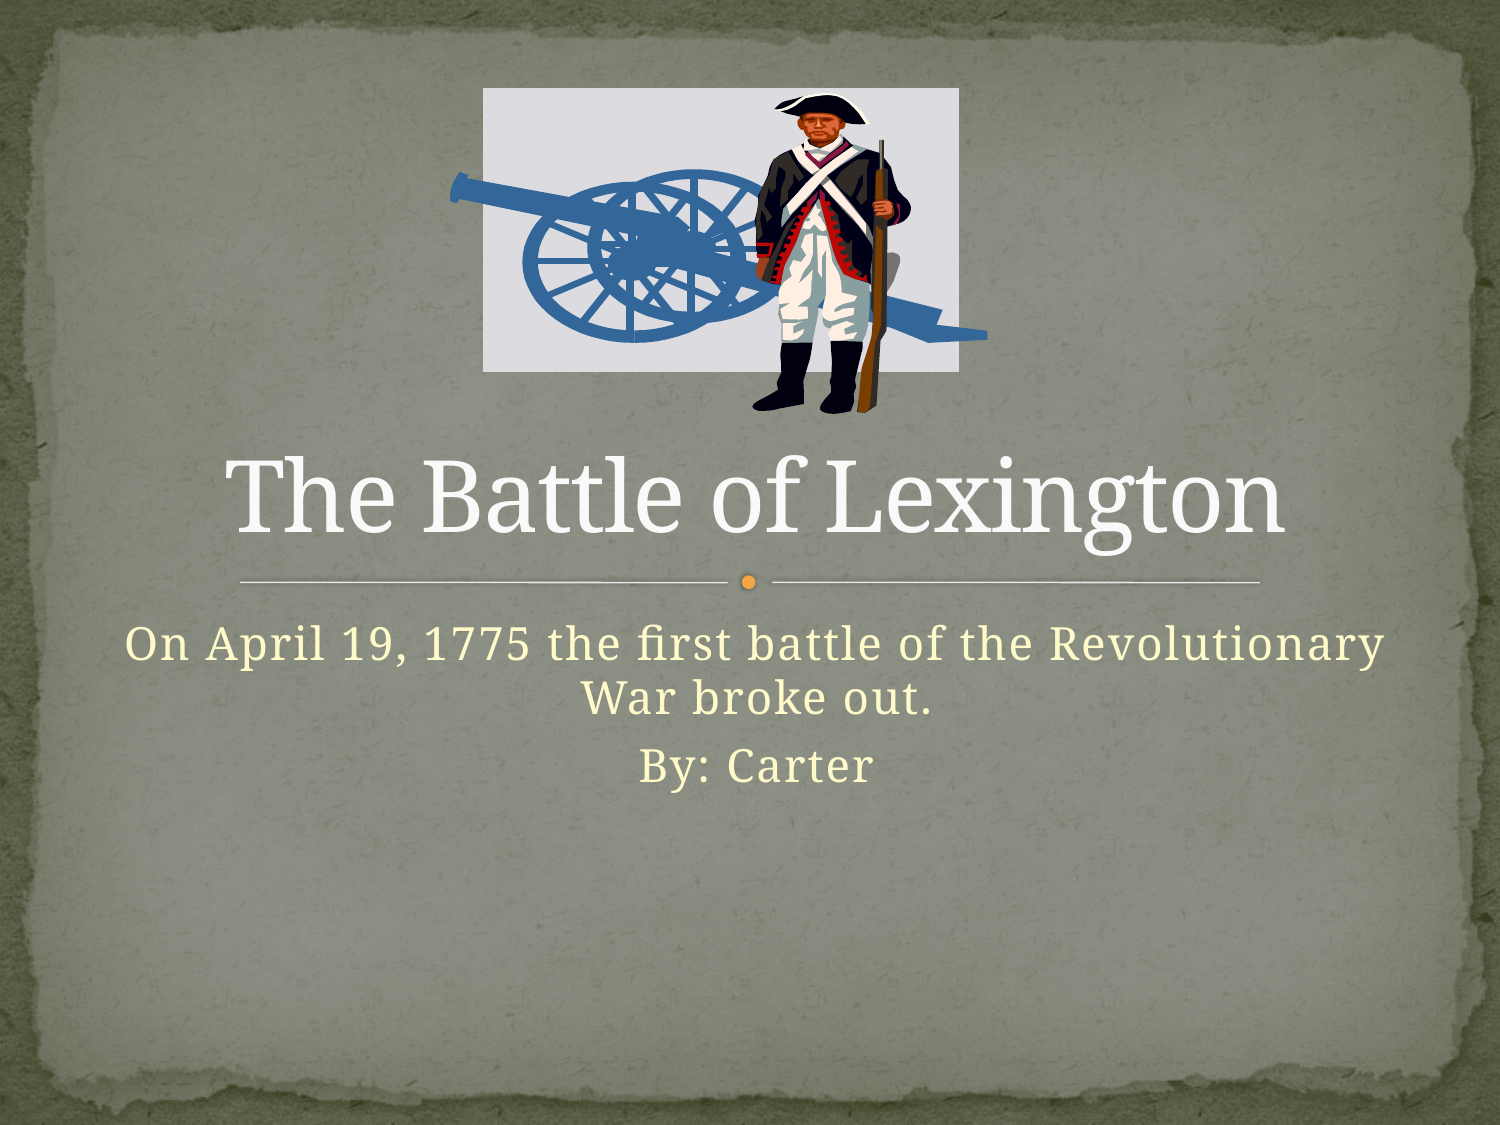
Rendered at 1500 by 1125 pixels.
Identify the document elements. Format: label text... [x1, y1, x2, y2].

title The Battle of Lexington [74, 235, 1438, 561]
picture [450, 89, 988, 415]
subtitle On April 19, 1775 the first battle of the Revolutionary War broke out. By: Carter [75, 606, 1438, 795]
